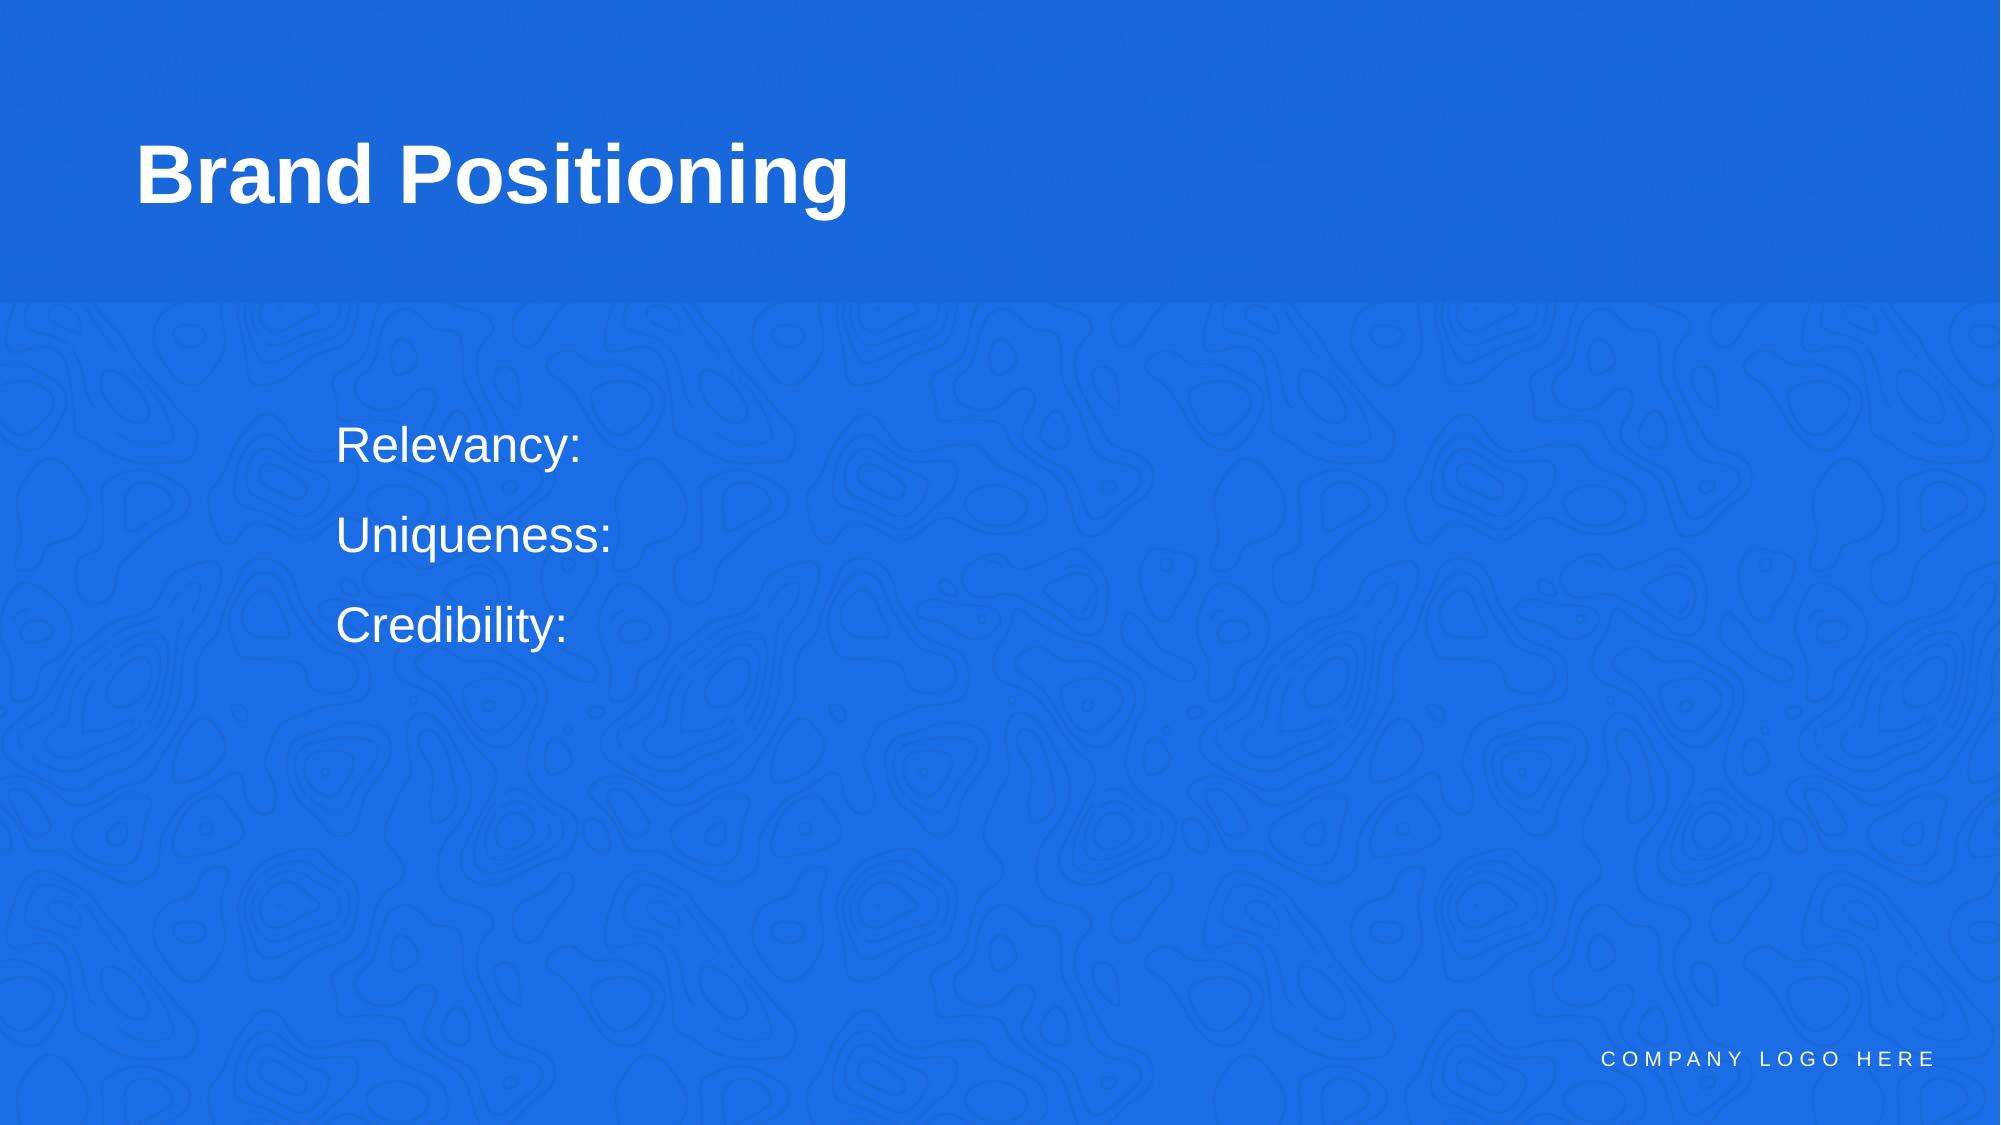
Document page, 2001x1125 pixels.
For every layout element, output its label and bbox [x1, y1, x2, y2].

text_box [0, 0, 2000, 1125]
